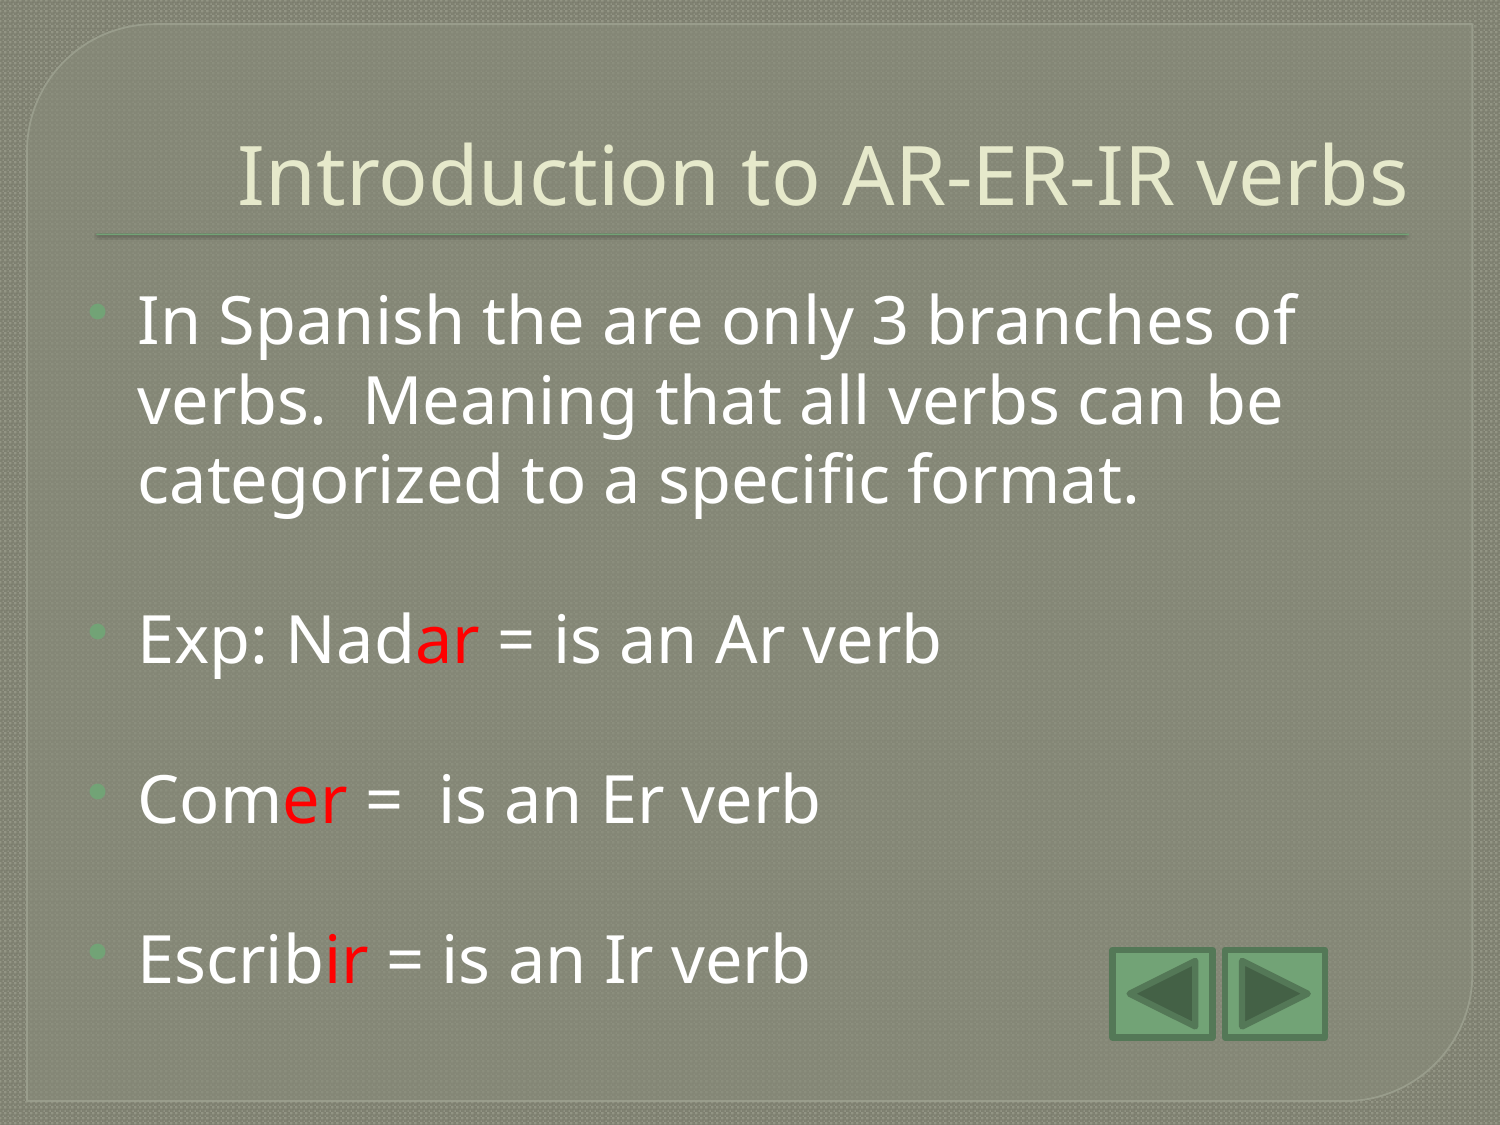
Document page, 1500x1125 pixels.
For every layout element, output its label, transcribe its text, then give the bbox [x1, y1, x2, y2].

list In Spanish the are only 3 branches of verbs. Meaning that all verbs can be categorized to a specific format. Exp: Nadar = is an Ar verb Comer = is an Er verb Escribir = is an Ir verb [75, 270, 1425, 1013]
title Introduction to AR-ER-IR verbs [75, 41, 1425, 230]
text_box [1109, 947, 1216, 1041]
text_box [1222, 947, 1328, 1041]
